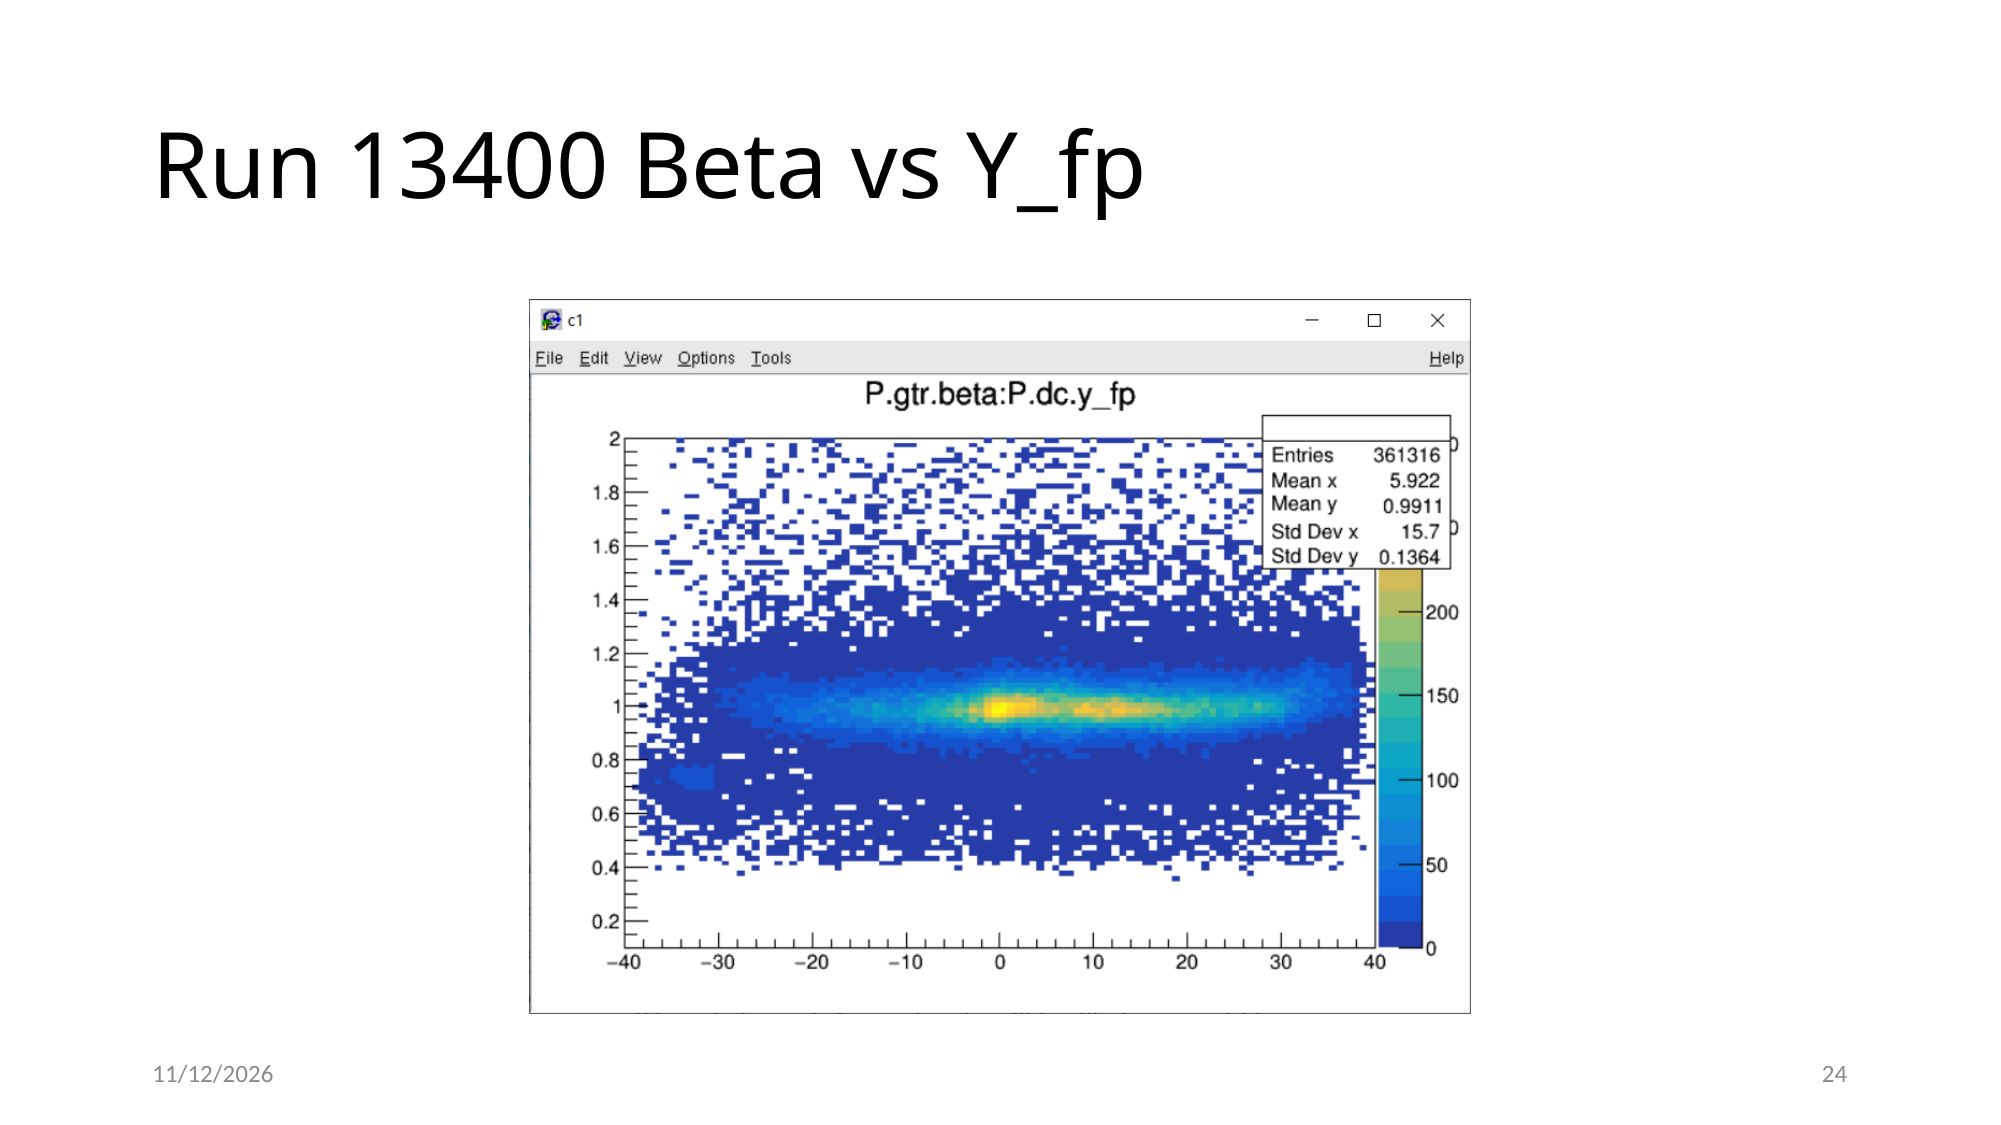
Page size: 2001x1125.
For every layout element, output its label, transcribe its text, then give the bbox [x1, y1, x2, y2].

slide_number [137, 1042, 588, 1103]
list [529, 299, 1471, 1014]
slide_number 24 [1412, 1042, 1863, 1103]
title Run 13400 Beta vs Y_fp [137, 59, 1863, 278]
